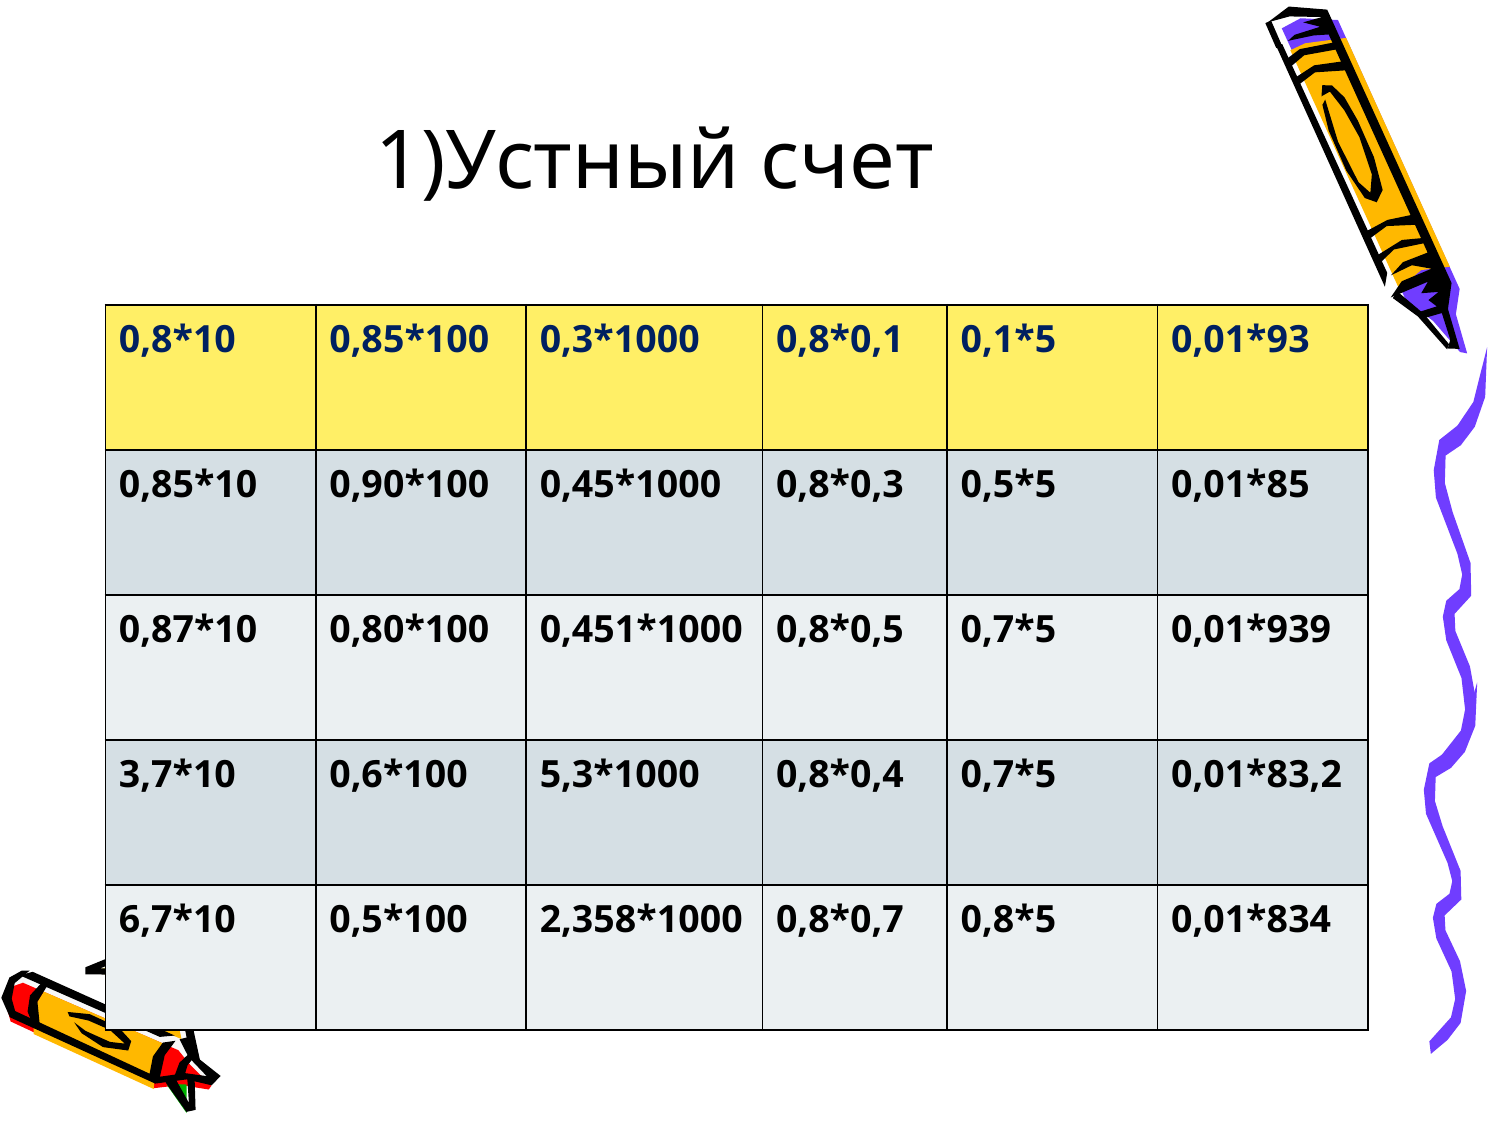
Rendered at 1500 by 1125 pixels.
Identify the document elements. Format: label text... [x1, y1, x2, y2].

table_header 0,85*100 [317, 306, 525, 449]
table_cell 0,7*5 [948, 596, 1157, 739]
table_cell 0,01*83,2 [1158, 741, 1367, 884]
table_header 0,1*5 [948, 306, 1157, 449]
table_cell 0,8*0,5 [763, 596, 946, 739]
table_cell 0,01*85 [1158, 451, 1367, 594]
table_cell 0,87*10 [106, 596, 315, 739]
table_cell 3,7*10 [106, 741, 315, 884]
table_cell 0,8*0,7 [763, 886, 946, 1029]
table_cell 2,358*1000 [527, 886, 762, 1029]
table_cell 5,3*1000 [527, 741, 762, 884]
table_cell 0,01*834 [1158, 886, 1367, 1029]
table_cell 0,80*100 [317, 596, 525, 739]
table_cell 0,45*1000 [527, 451, 762, 594]
table_cell 0,8*0,3 [763, 451, 946, 594]
table_cell 0,5*100 [317, 886, 525, 1029]
table_cell 0,85*10 [106, 451, 315, 594]
table_cell 0,01*939 [1158, 596, 1367, 739]
title 1)Устный счет [112, 24, 1240, 288]
table_header 0,8*0,1 [763, 306, 946, 449]
table_cell 0,451*1000 [527, 596, 762, 739]
table_cell 0,8*5 [948, 886, 1157, 1029]
table_cell 0,5*5 [948, 451, 1157, 594]
table_cell 0,7*5 [948, 741, 1157, 884]
table_cell 0,6*100 [317, 741, 525, 884]
table_cell 0,90*100 [317, 451, 525, 594]
table_cell 6,7*10 [106, 886, 315, 1029]
table_cell 0,8*0,4 [763, 741, 946, 884]
table_header 0,01*93 [1158, 306, 1367, 449]
table_header 0,8*10 [106, 306, 315, 449]
table_header 0,3*1000 [527, 306, 762, 449]
